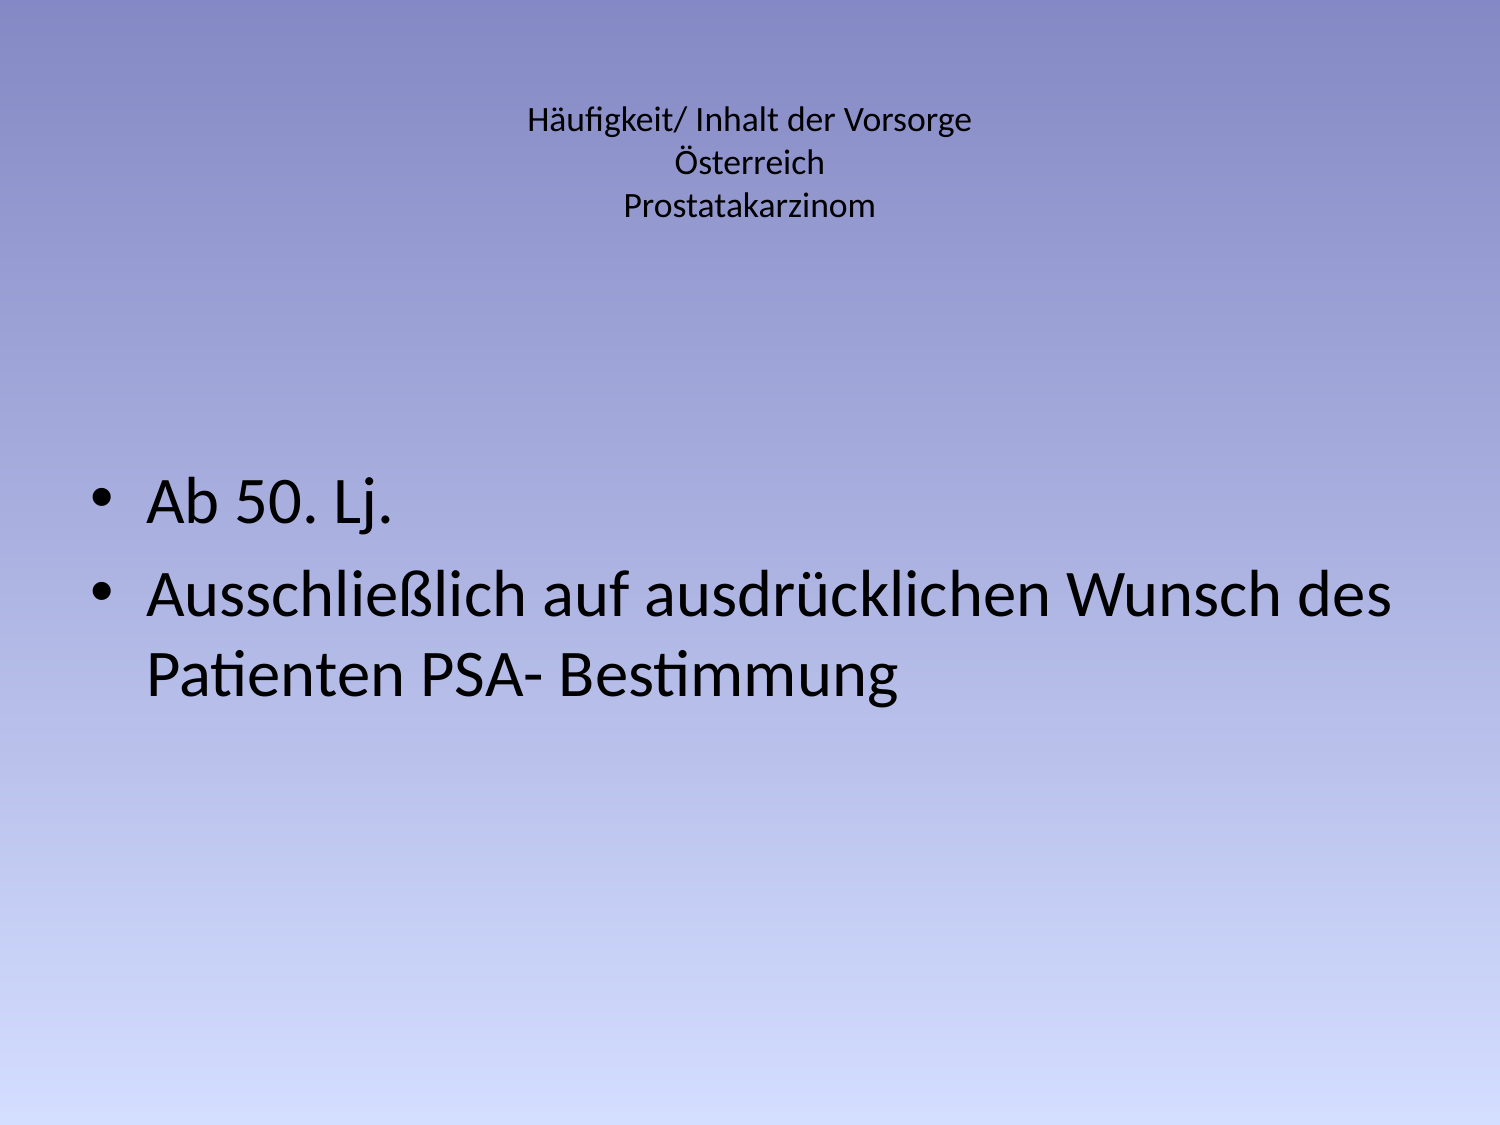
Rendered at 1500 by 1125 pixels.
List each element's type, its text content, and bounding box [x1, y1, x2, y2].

list Ab 50. Lj. Ausschließlich auf ausdrücklichen Wunsch des Patienten PSA- Bestimmung [75, 262, 1425, 1005]
title Häufigkeit/ Inhalt der Vorsorge Österreich Prostatakarzinom [75, 45, 1425, 233]
